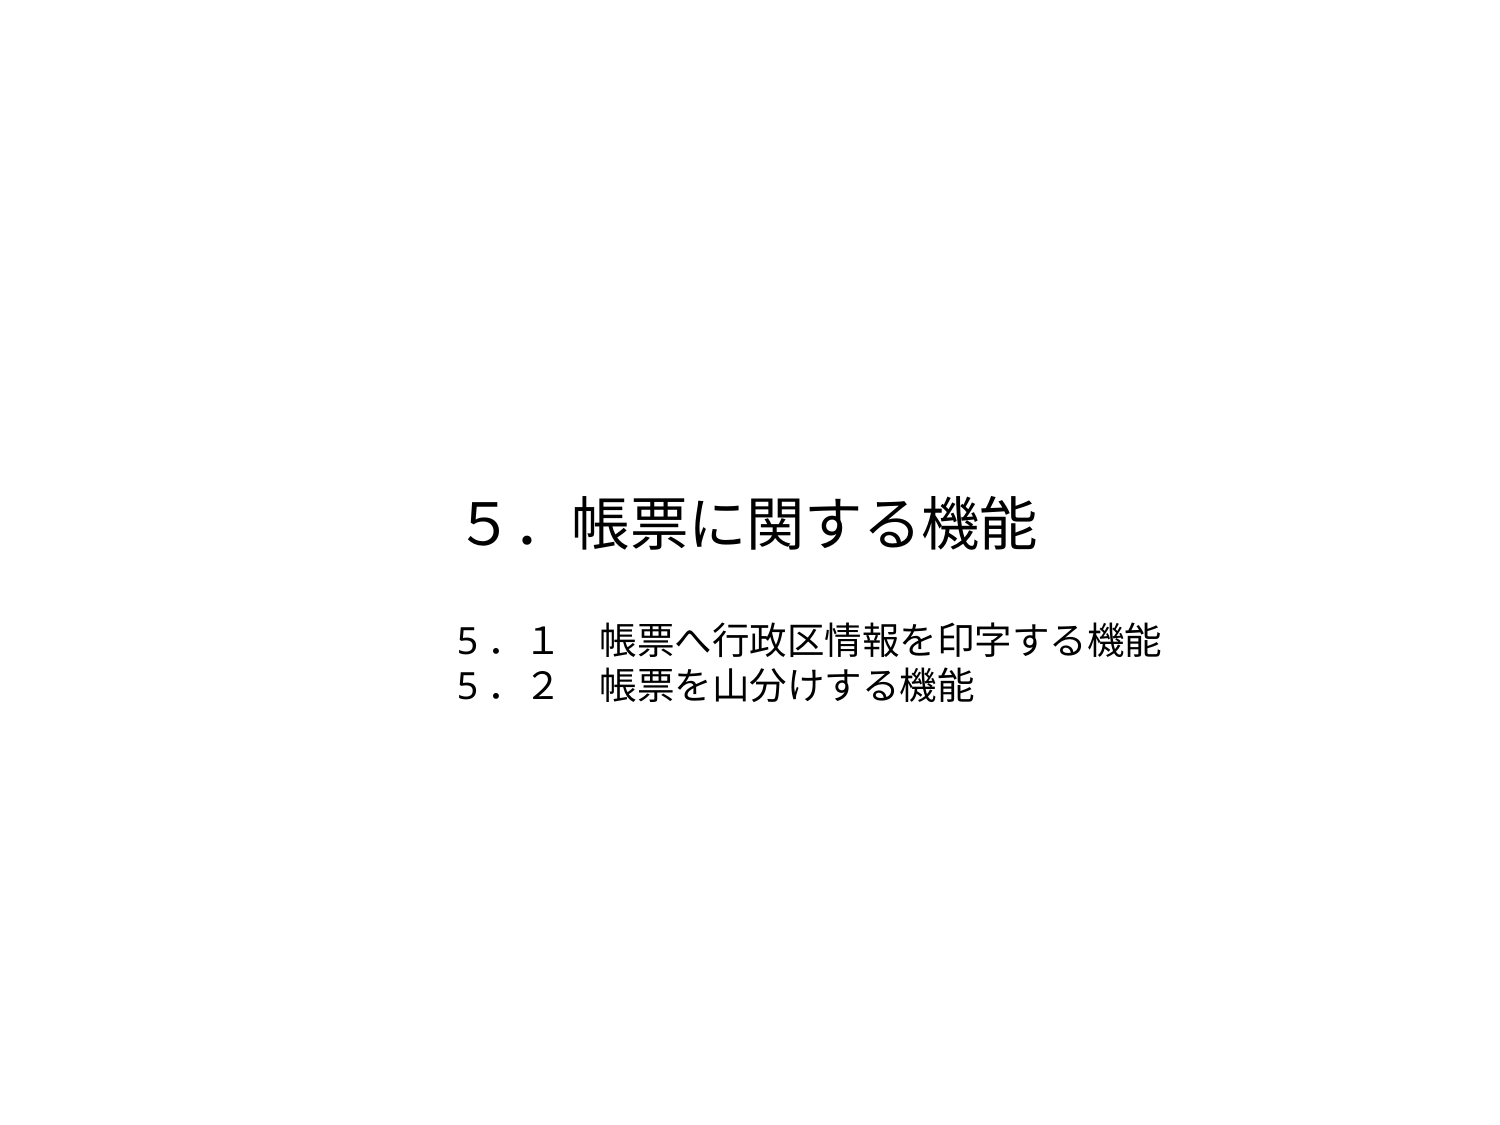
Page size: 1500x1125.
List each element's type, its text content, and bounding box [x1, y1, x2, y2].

text_box 5．１ 帳票へ行政区情報を印字する機能 5．２ 帳票を山分けする機能 [395, 609, 1435, 715]
text_box ５．帳票に関する機能 [0, 456, 1500, 589]
